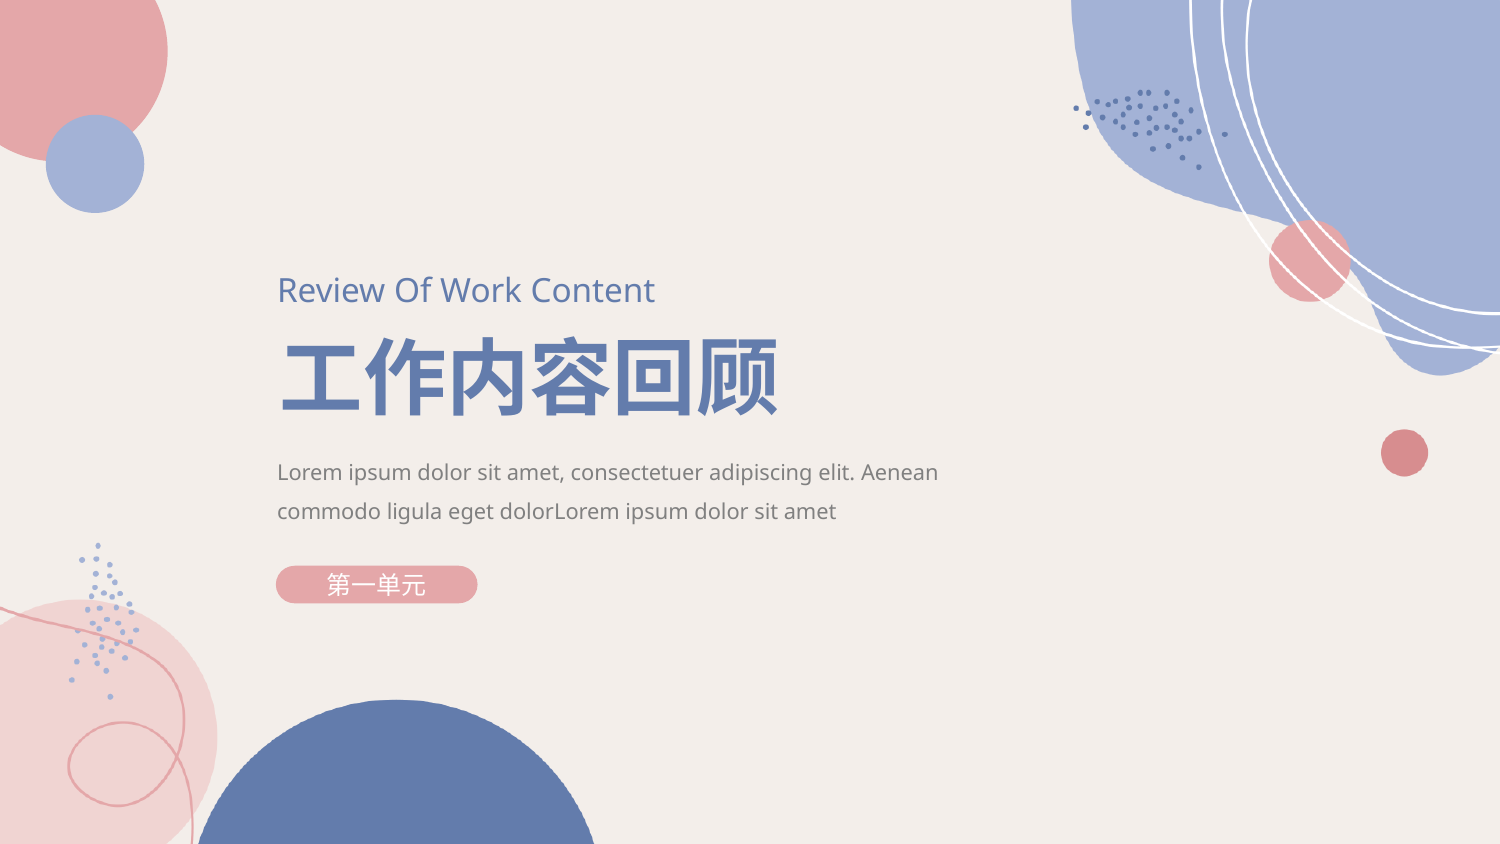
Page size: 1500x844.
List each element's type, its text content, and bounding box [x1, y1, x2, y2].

text_box Lorem ipsum dolor sit amet, consectetuer adipiscing elit. Aenean commodo ligula eget dolorLorem ipsum dolor sit amet [262, 438, 1060, 532]
text_box 工作内容回顾 [265, 317, 795, 433]
text_box Review Of Work Content [262, 262, 1179, 317]
text_box 第一单元 [274, 564, 479, 605]
picture [0, 0, 1500, 844]
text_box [0, 0, 168, 213]
